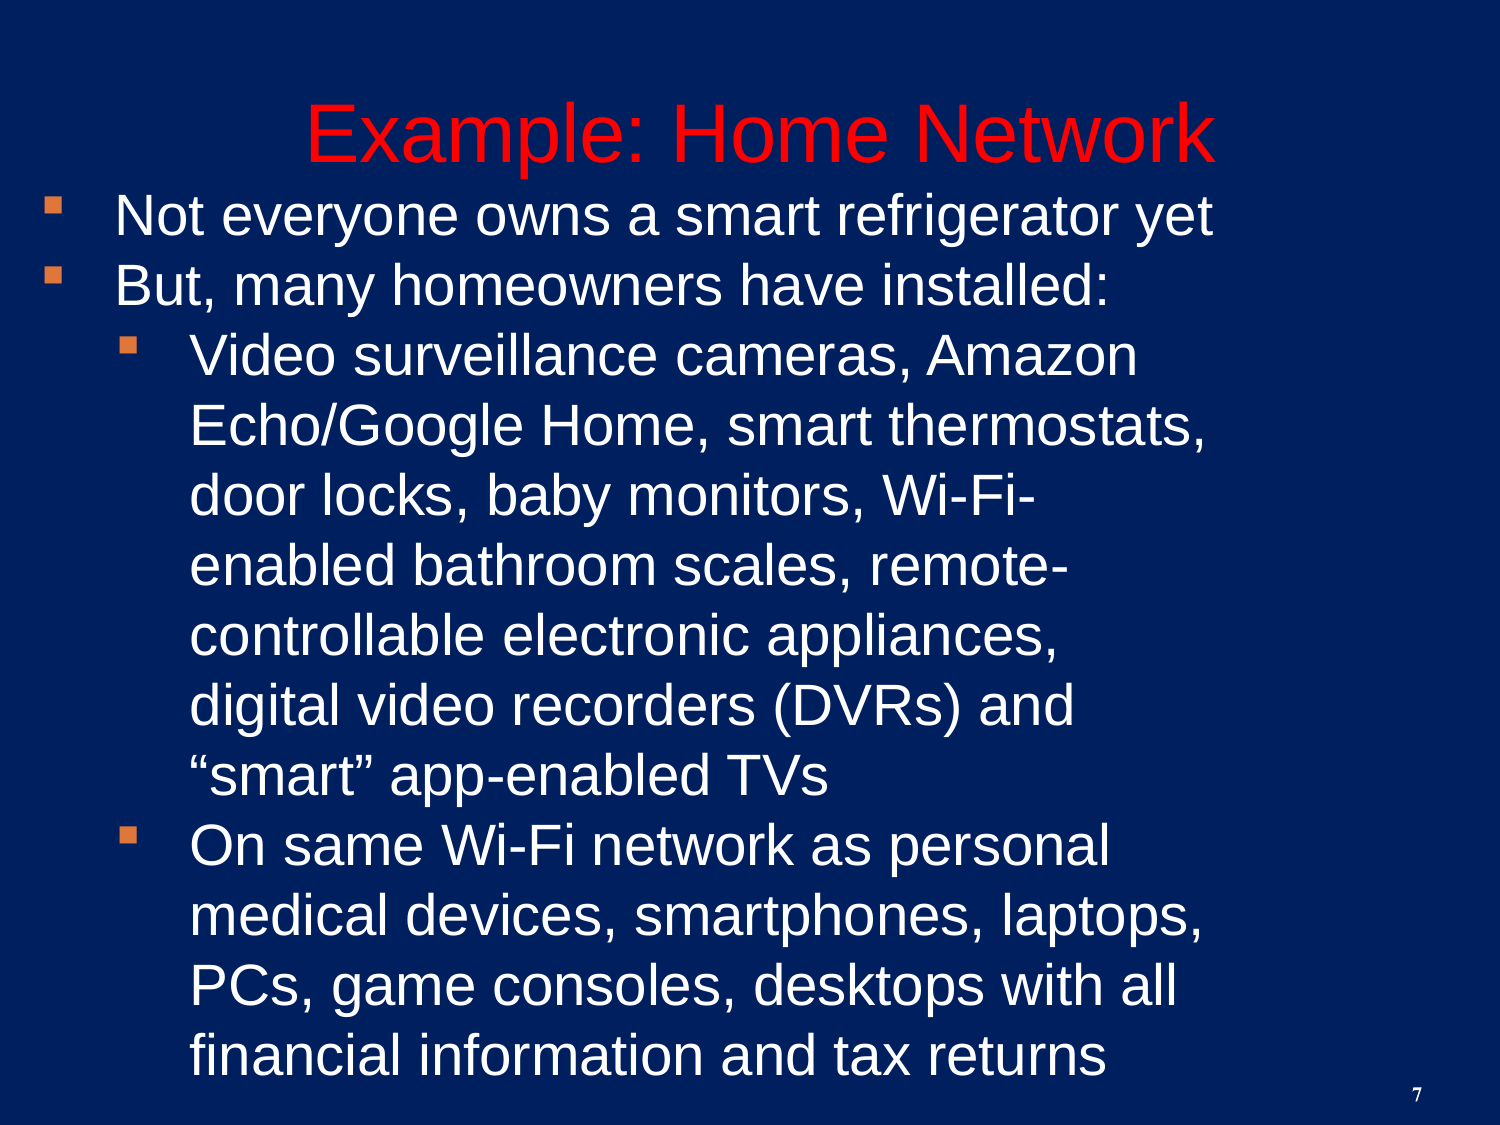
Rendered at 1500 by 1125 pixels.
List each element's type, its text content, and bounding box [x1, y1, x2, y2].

text_box [1412, 1087, 1422, 1102]
text_box Not everyone owns a smart refrigerator yet But, many homeowners have installed: Video surveillance cameras, Amazon Echo/Google Home, smart thermostats, door locks, baby monitors, Wi-Fi-enabled bathroom scales, remote-controllable electronic appliances, digital video recorders (DVRs) and “smart” app-enabled TVs On same Wi-Fi network as personal medical devices, smartphones, laptops, PCs, game consoles, desktops with all financial information and tax returns [37, 177, 1226, 1088]
title Example: Home Network [44, 53, 1456, 267]
